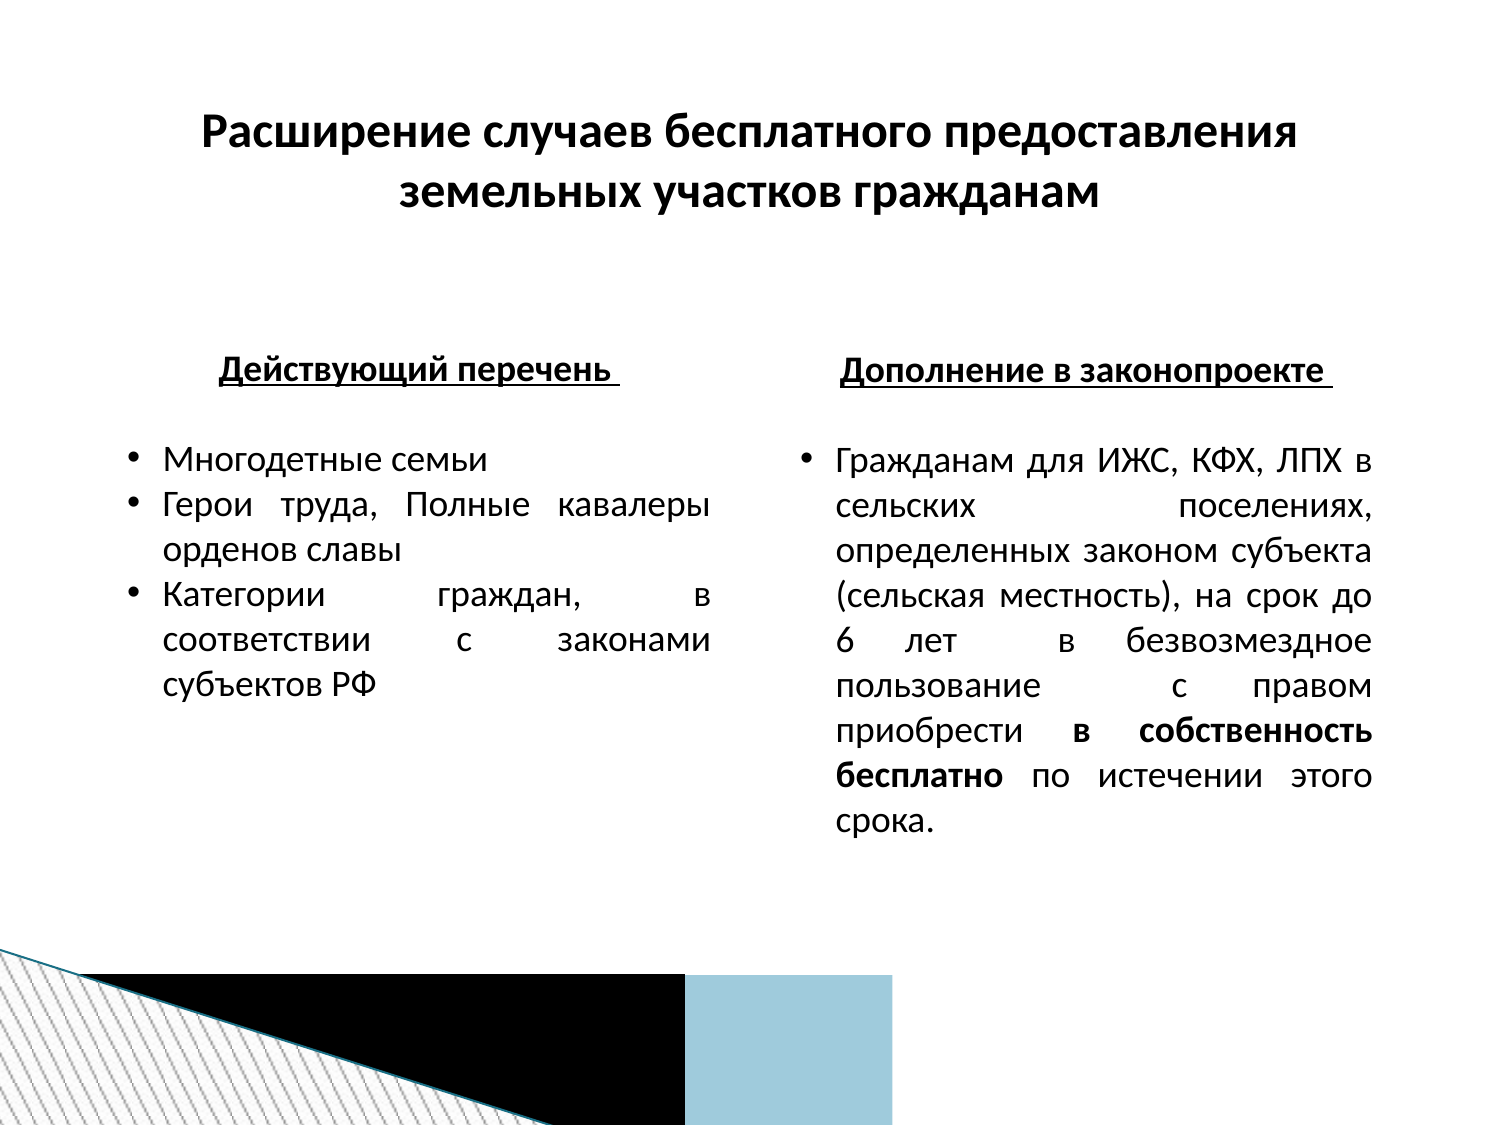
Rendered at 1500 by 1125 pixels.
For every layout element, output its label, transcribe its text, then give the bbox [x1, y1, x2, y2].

text_box Действующий перечень Многодетные семьи Герои труда, Полные кавалеры орденов славы Категории граждан, в соответствии с законами субъектов РФ [112, 336, 727, 936]
picture [0, 952, 543, 1125]
text_box Расширение случаев бесплатного предоставления земельных участков гражданам [64, 90, 1436, 225]
text_box Дополнение в законопроекте Гражданам для ИЖС, КФХ, ЛПХ в сельских поселениях, определенных законом субъекта (сельская местность), на срок до 6 лет в безвозмездное пользование с правом приобрести в собственность бесплатно по истечении этого срока. [785, 337, 1388, 878]
